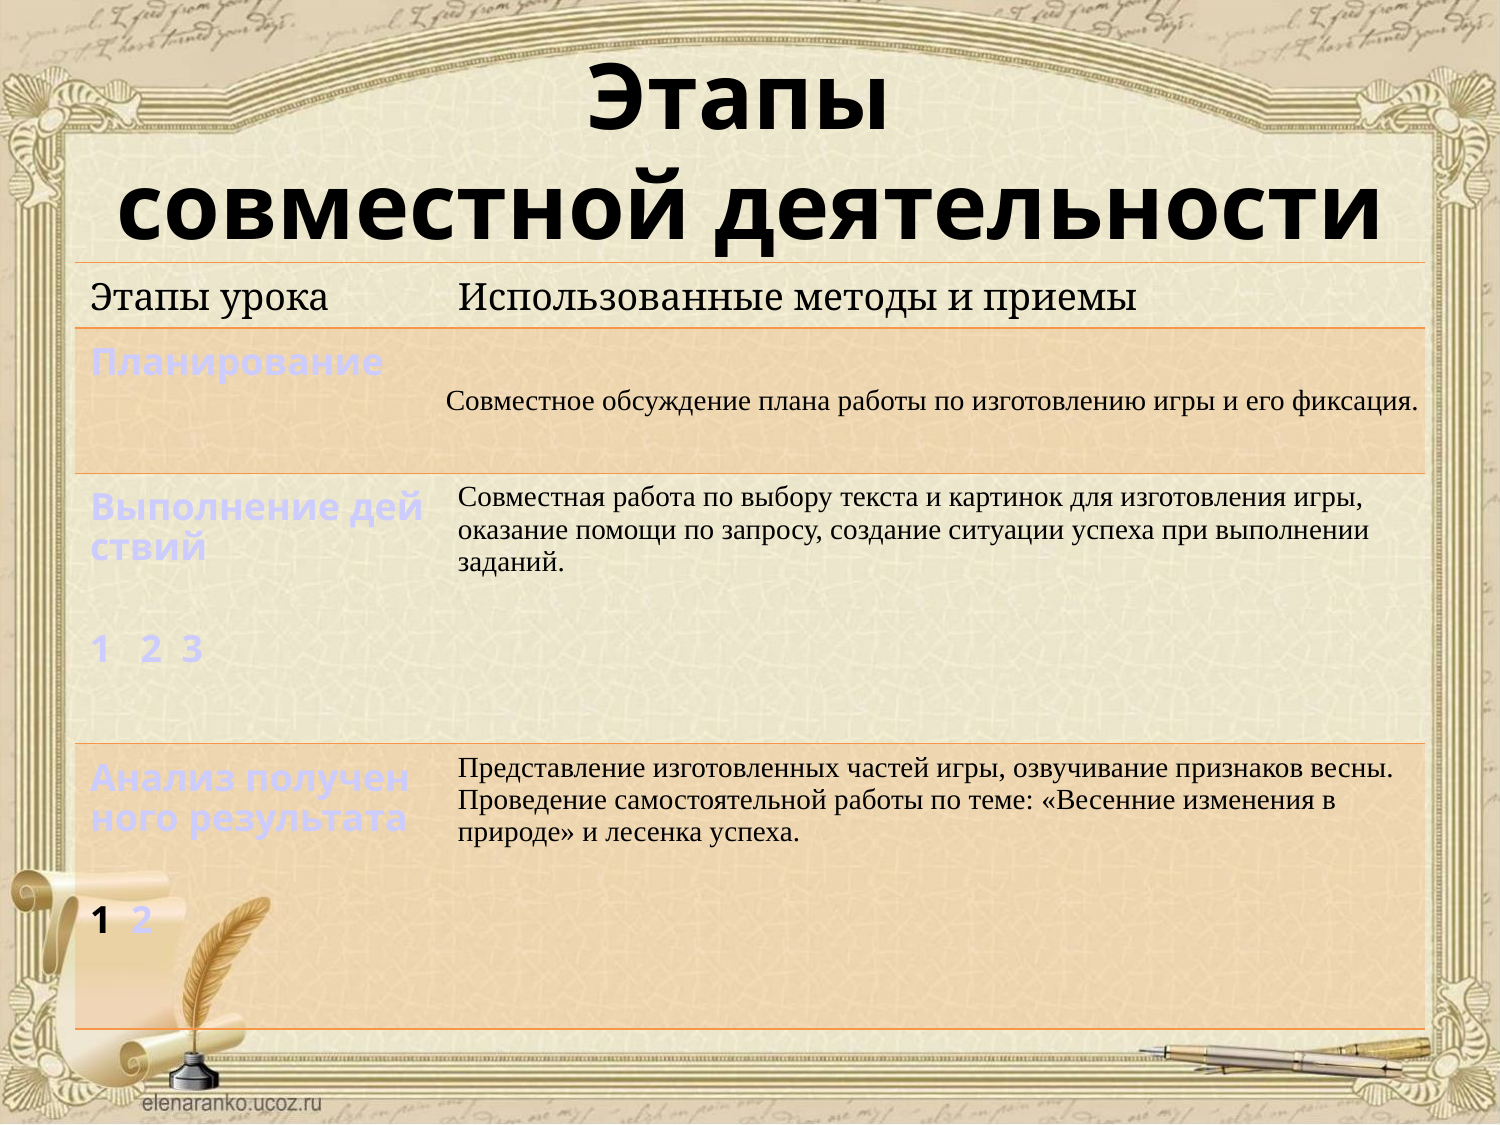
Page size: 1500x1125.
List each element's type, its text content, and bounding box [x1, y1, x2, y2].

table_cell Совместная работа по выбору текста и картинок для изготовления игры, оказание помощи по запросу, создание ситуации успеха при выполнении заданий. [443, 474, 1425, 743]
table_cell Совместное обсуждение плана работы по изготовлению игры и его фиксация. [443, 329, 1425, 473]
table_cell Представление изготовленных частей игры, озвучивание признаков весны. Проведение самостоятельной работы по теме: «Весенние изменения в природе» и лесенка успеха. [443, 744, 1425, 1028]
table_cell Анализ полученного результата 1 2 [75, 744, 443, 1028]
title Этапы совместной деятельности [76, 30, 1426, 233]
picture [0, 0, 1500, 1125]
table_cell Выполнение действий 1 2 3 [75, 474, 443, 743]
table_header Использованные методы и приемы [443, 263, 1425, 327]
table_header Этапы урока [75, 263, 443, 327]
table_cell Планирование [75, 329, 443, 473]
